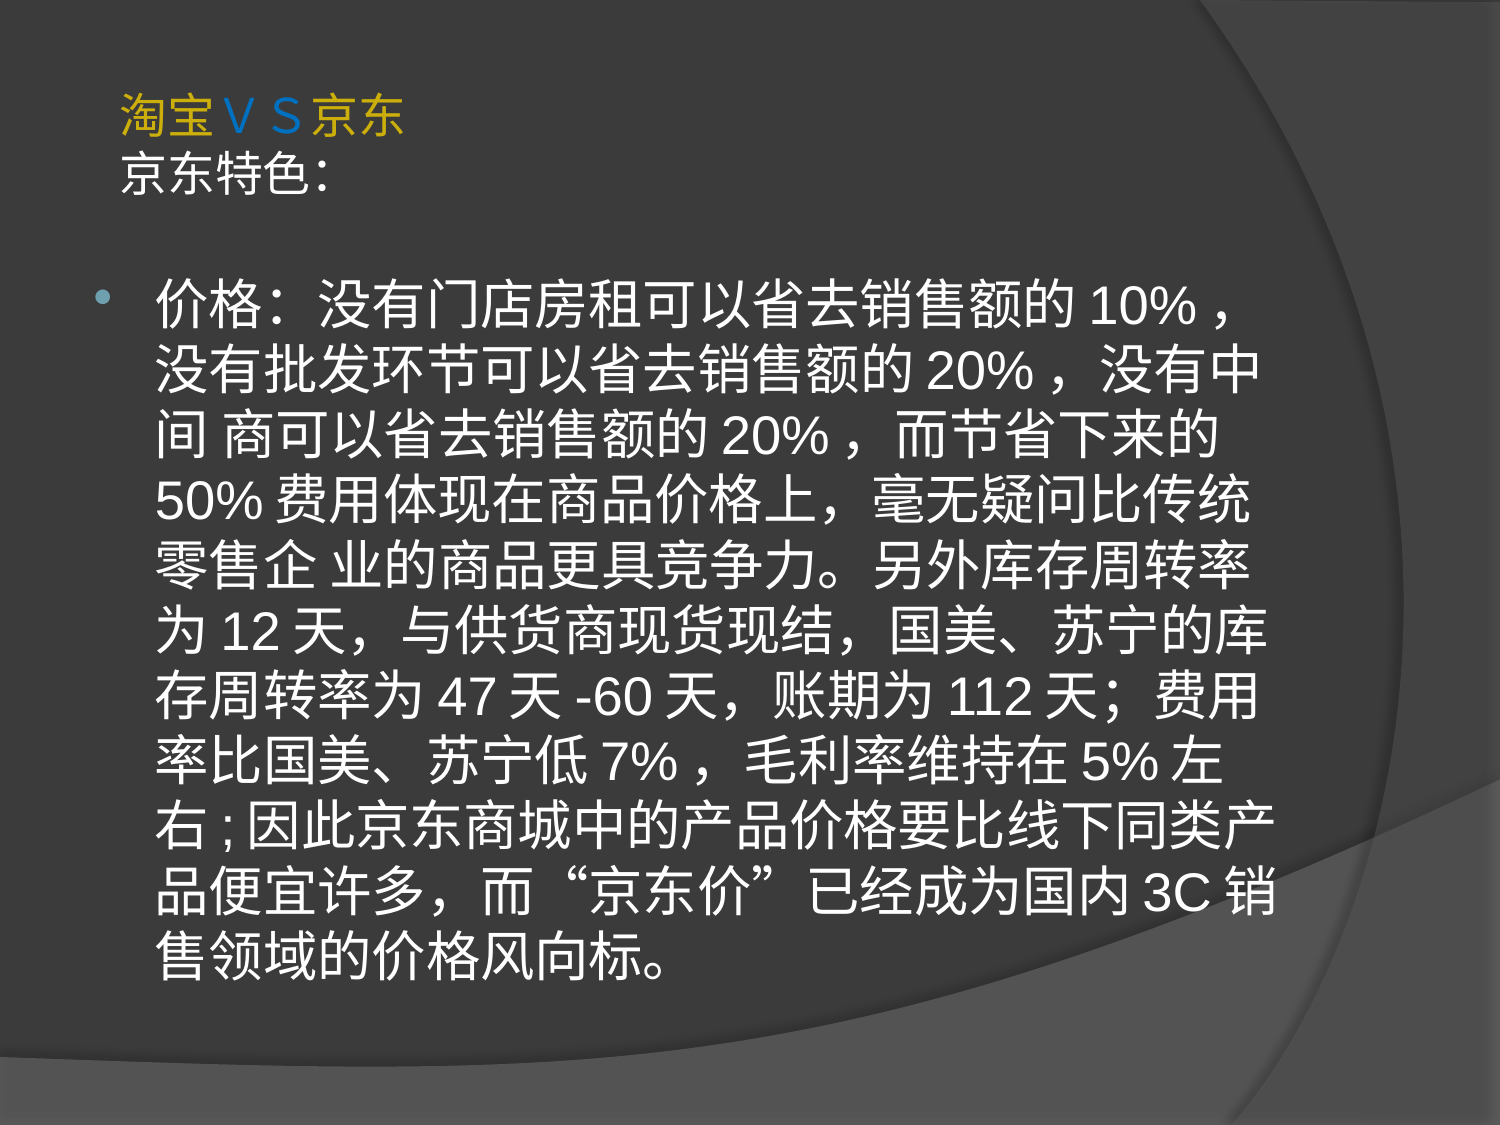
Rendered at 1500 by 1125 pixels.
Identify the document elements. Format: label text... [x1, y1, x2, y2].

list 价格：没有门店房租可以省去销售额的10%，没有批发环节可以省去销售额的20%，没有中间 商可以省去销售额的20%，而节省下来的50%费用体现在商品价格上，毫无疑问比传统零售企 业的商品更具竞争力。另外库存周转率为12天，与供货商现货现结，国美、苏宁的库存周转率为47天-60天，账期为112天；费用率比国美、苏宁低7%，毛利率维持在5%左右;因此京东商城中的产品价格要比线下同类产品便宜许多，而“京东价”已经成为国内3C销售领域的价格风向标。 [74, 262, 1301, 1006]
title 淘宝ＶＳ京东 京东特色： [111, 77, 1338, 266]
